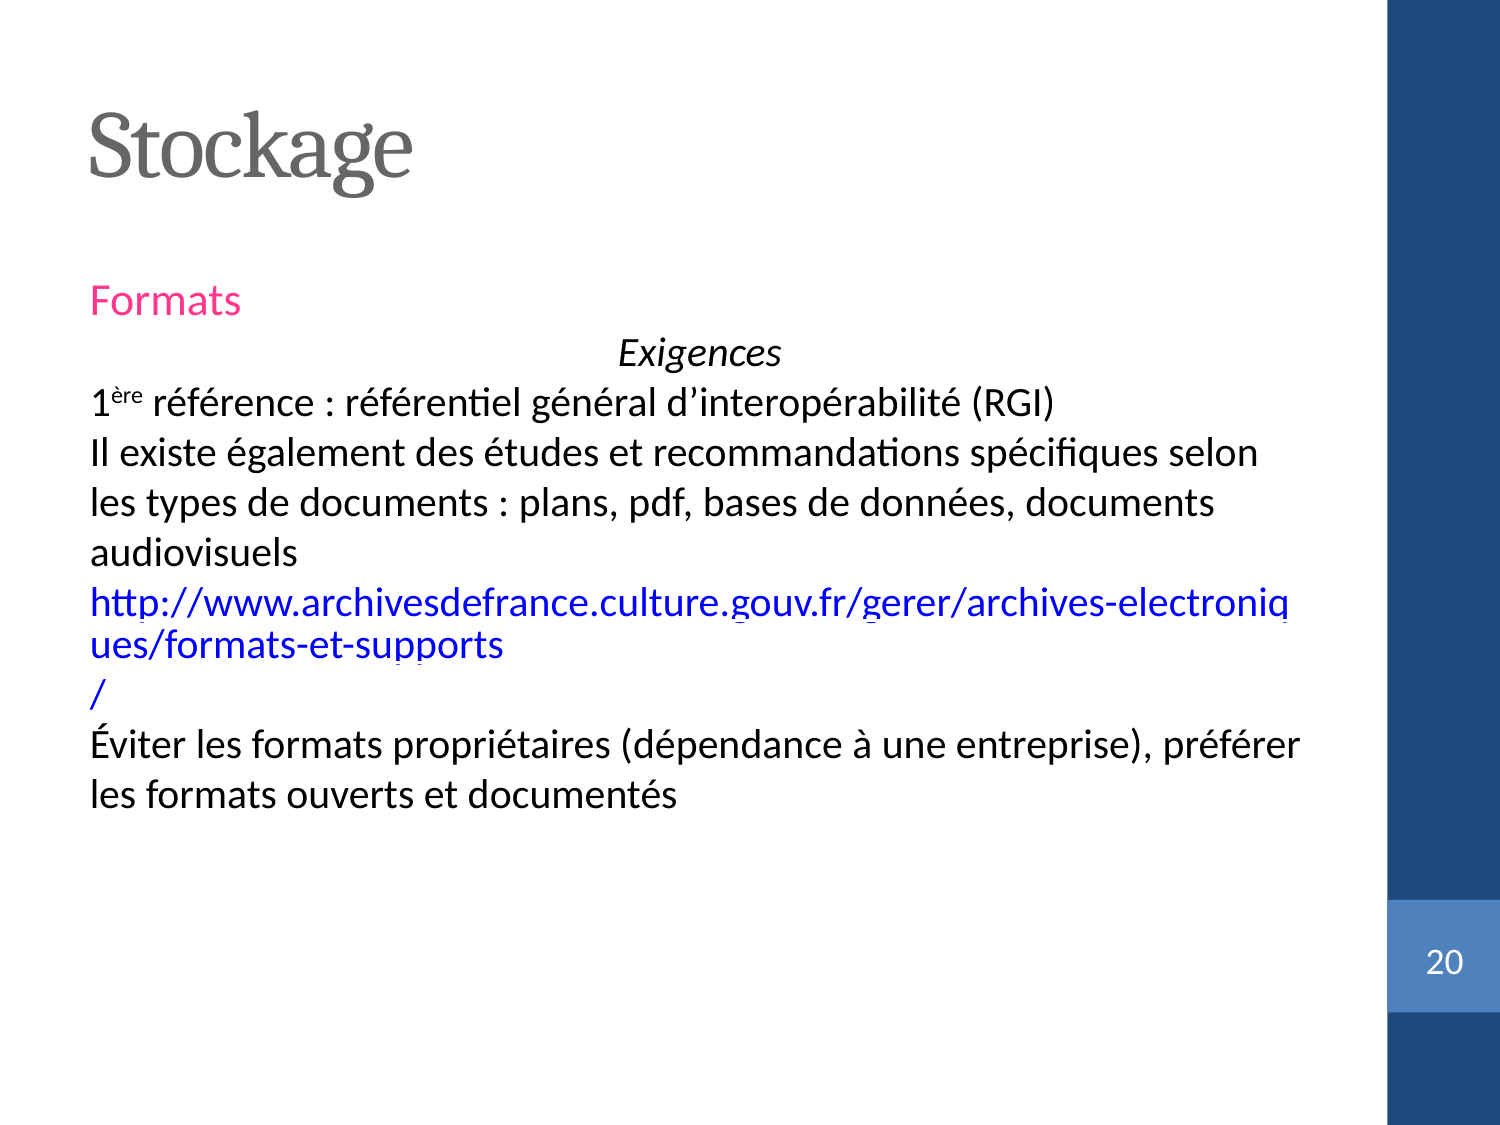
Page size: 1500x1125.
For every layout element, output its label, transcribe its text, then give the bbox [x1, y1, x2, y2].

text_box <numéro> [1399, 926, 1490, 992]
text_box Stockage [74, 45, 1325, 233]
text_box Formats Exigences 1ère référence : référentiel général d’interopérabilité (RGI) Il existe également des études et recommandations spécifiques selon les types de documents : plans, pdf, bases de données, documents audiovisuels http://www.archivesdefrance.culture.gouv.fr/gerer/archives-electroniques/formats-et-supports/ Éviter les formats propriétaires (dépendance à une entreprise), préférer les formats ouverts et documentés [74, 262, 1325, 1050]
